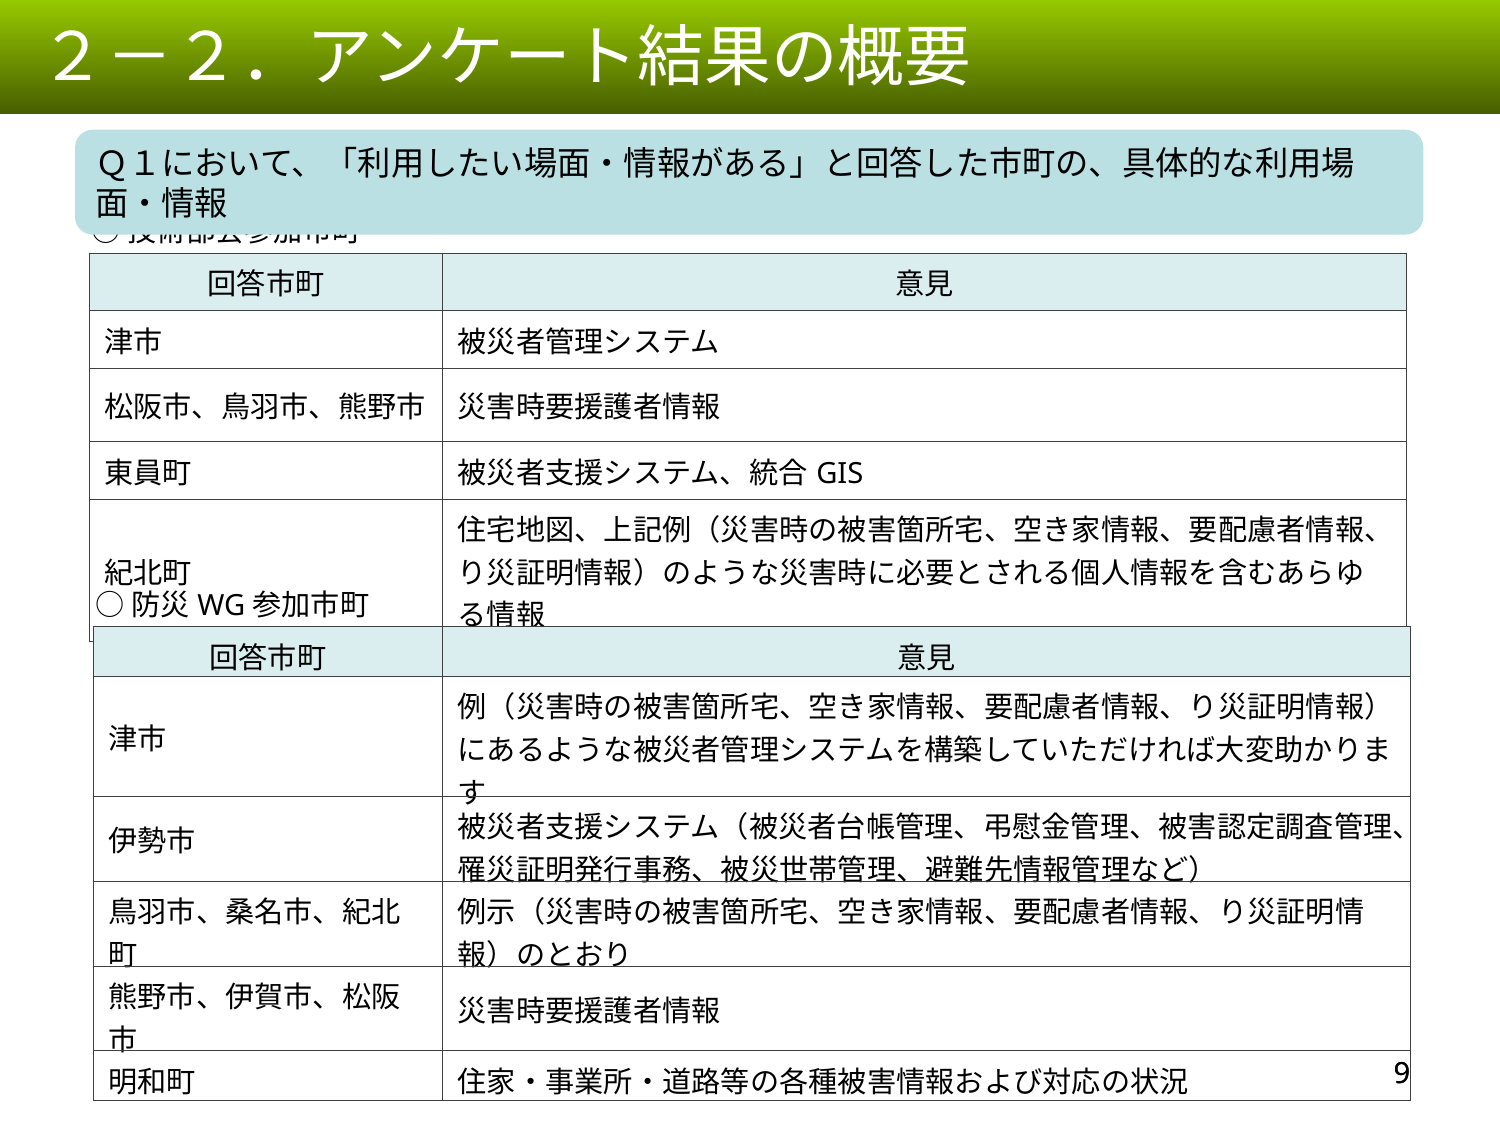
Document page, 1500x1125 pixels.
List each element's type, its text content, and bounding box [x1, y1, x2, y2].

table_cell 松阪市、鳥羽市、熊野市 [90, 369, 442, 441]
table_cell 災害時要援護者情報 [443, 967, 1410, 1050]
table_header 回答市町 [90, 255, 442, 310]
table_cell 伊勢市 [94, 797, 442, 881]
table_cell 災害時要援護者情報 [443, 369, 1406, 441]
text_box ○防災WG参加市町 [80, 578, 920, 629]
table_cell 住家・事業所・道路等の各種被害情報および対応の状況 [443, 1051, 1410, 1100]
table_cell 熊野市、伊賀市、松阪市 [94, 967, 442, 1050]
table_header 回答市町 [94, 629, 442, 676]
table_cell 被災者管理システム [443, 311, 1406, 368]
table_cell 紀北町 [90, 500, 442, 578]
table_cell 明和町 [94, 1051, 442, 1100]
text_box ○技術部会参加市町 [76, 225, 916, 255]
table_cell 例（災害時の被害箇所宅、空き家情報、要配慮者情報、り災証明情報）にあるような被災者管理システムを構築していただければ大変助かります [443, 677, 1410, 796]
text_box 8 [1074, 1046, 1425, 1103]
table_cell 被災者支援システム（被災者台帳管理、弔慰金管理、被害認定調査管理、罹災証明発行事務、被災世帯管理、避難先情報管理など） [443, 797, 1410, 881]
table_header 意見 [443, 254, 1406, 310]
table_cell 住宅地図、上記例（災害時の被害箇所宅、空き家情報、要配慮者情報、り災証明情報）のような災害時に必要とされる個人情報を含むあらゆる情報 [443, 500, 1406, 626]
table_cell 東員町 [90, 442, 442, 499]
table_cell 被災者支援システム、統合GIS [443, 442, 1406, 499]
table_cell 津市 [90, 311, 442, 368]
table_cell 鳥羽市、桑名市、紀北町 [94, 882, 442, 966]
table_header 意見 [443, 627, 1410, 676]
table_cell 例示（災害時の被害箇所宅、空き家情報、要配慮者情報、り災証明情報）のとおり [443, 882, 1410, 966]
text_box Ｑ１において、「利用したい場面・情報がある」と回答した市町の、具体的な利用場面・情報 [75, 129, 1424, 235]
text_box ２－２．アンケート結果の概要 [25, 12, 1471, 96]
table_cell 津市 [94, 677, 442, 796]
